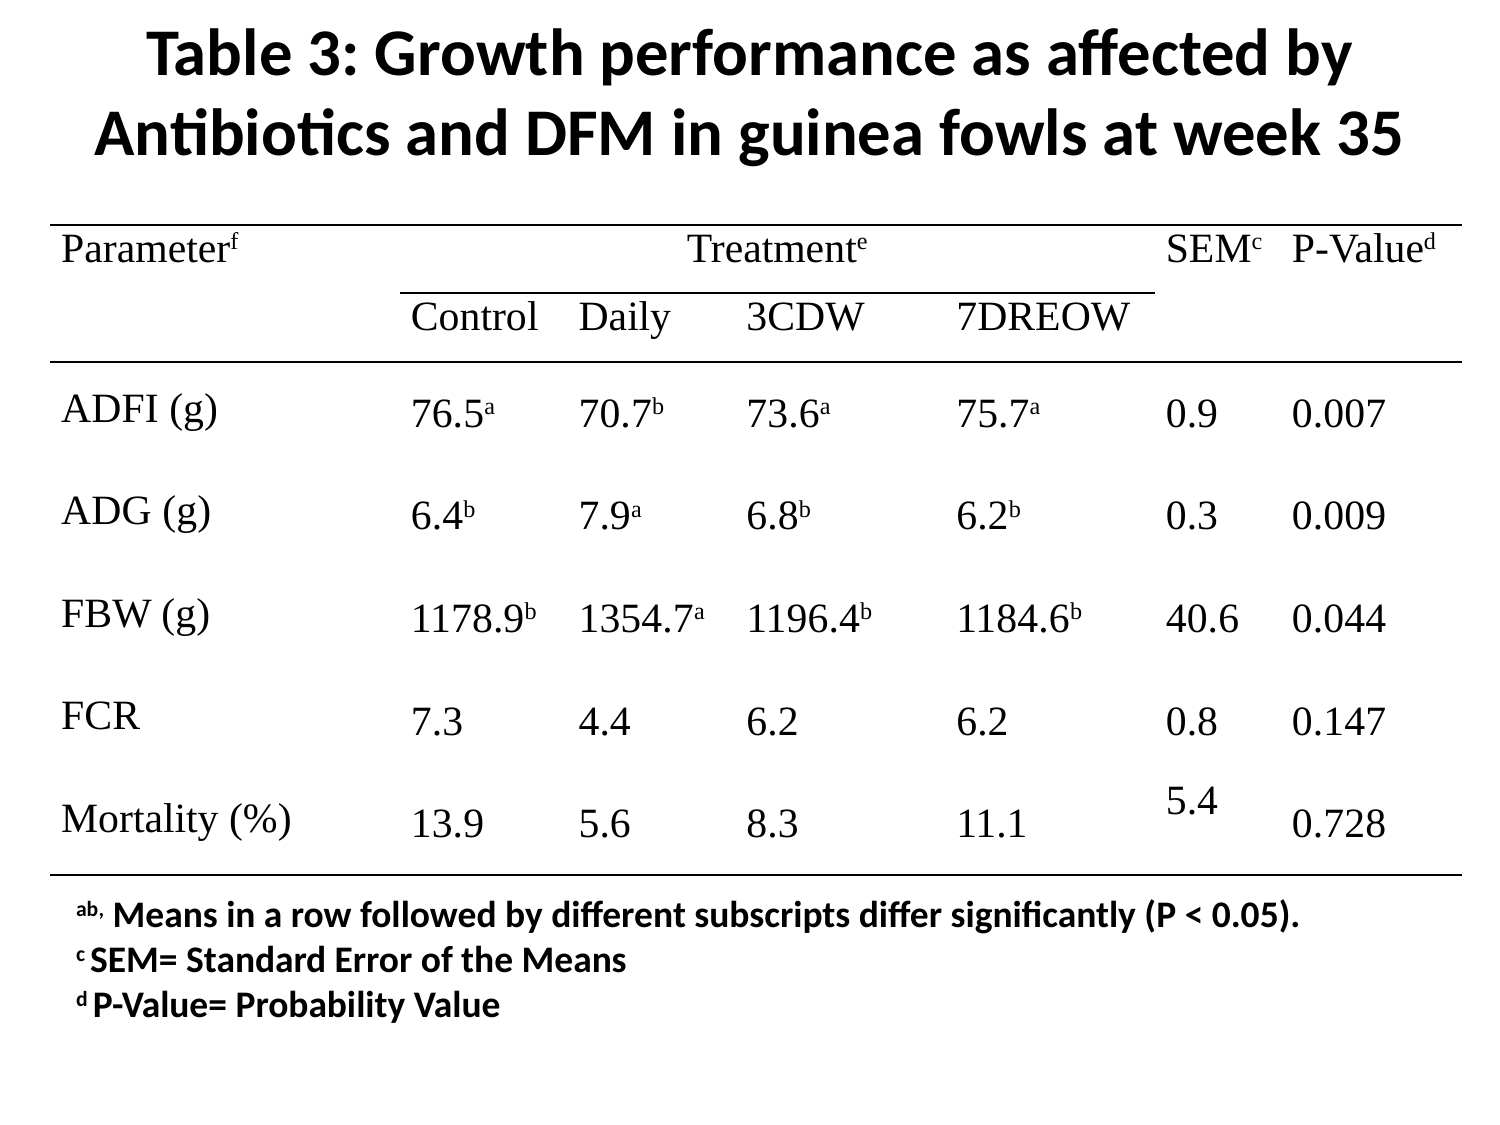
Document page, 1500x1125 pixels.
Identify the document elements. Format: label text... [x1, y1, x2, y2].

table_cell 0.009 [1281, 464, 1462, 567]
table_cell 6.4b [400, 464, 567, 567]
table_header P-Valued [1281, 226, 1462, 361]
table_cell ADG (g) [50, 464, 400, 567]
table_cell 4.4 [567, 670, 735, 772]
table_cell 3CDW [735, 294, 945, 361]
table_cell 0.728 [1281, 772, 1462, 874]
table_cell 7.9a [567, 464, 735, 567]
table_cell 6.2b [945, 464, 1155, 567]
table_cell 0.9 [1155, 363, 1281, 464]
table_cell 70.7b [567, 363, 735, 464]
table_cell 7DREOW [945, 294, 1155, 361]
text_box ab, Means in a row followed by different subscripts differ significantly (P < 0.05). c SEM= Standard Error of the Means d P-Value= Probability Value [61, 882, 1462, 1123]
table_cell 0.044 [1281, 567, 1462, 670]
table_cell 0.147 [1281, 670, 1462, 772]
table_cell Mortality (%) [50, 772, 400, 874]
table_cell 0.007 [1281, 363, 1462, 464]
table_cell 6.2 [735, 670, 945, 772]
table_cell ADFI (g) [50, 363, 400, 464]
table_cell 6.2 [945, 670, 1155, 772]
table_cell 73.6a [735, 363, 945, 464]
table_cell 40.6 [1155, 567, 1281, 670]
table_header SEMc [1155, 226, 1281, 361]
table_cell Daily [567, 294, 735, 361]
table_header Treatmente [400, 226, 1155, 292]
table_cell FBW (g) [50, 567, 400, 670]
title Table 3: Growth performance as affected by Antibiotics and DFM in guinea fowls at week 35 [75, 24, 1425, 224]
table_header Parameterf [50, 226, 400, 361]
table_cell 1178.9b [400, 567, 567, 670]
table_cell 0.3 [1155, 464, 1281, 567]
table_cell 6.8b [735, 464, 945, 567]
table_cell 0.8 [1155, 670, 1281, 772]
table_cell 1354.7a [567, 567, 735, 670]
table_cell Control [400, 294, 567, 361]
table_cell 1184.6b [945, 567, 1155, 670]
table_cell 1196.4b [735, 567, 945, 670]
table_cell 75.7a [945, 363, 1155, 464]
table_cell 5.6 [567, 772, 735, 874]
table_cell FCR [50, 670, 400, 772]
table_cell 76.5a [400, 363, 567, 464]
table_cell 13.9 [400, 772, 567, 874]
table_cell 8.3 [735, 772, 945, 874]
table_cell 11.1 [945, 772, 1155, 874]
table_cell 5.4 [1155, 772, 1281, 874]
table_cell 7.3 [400, 670, 567, 772]
